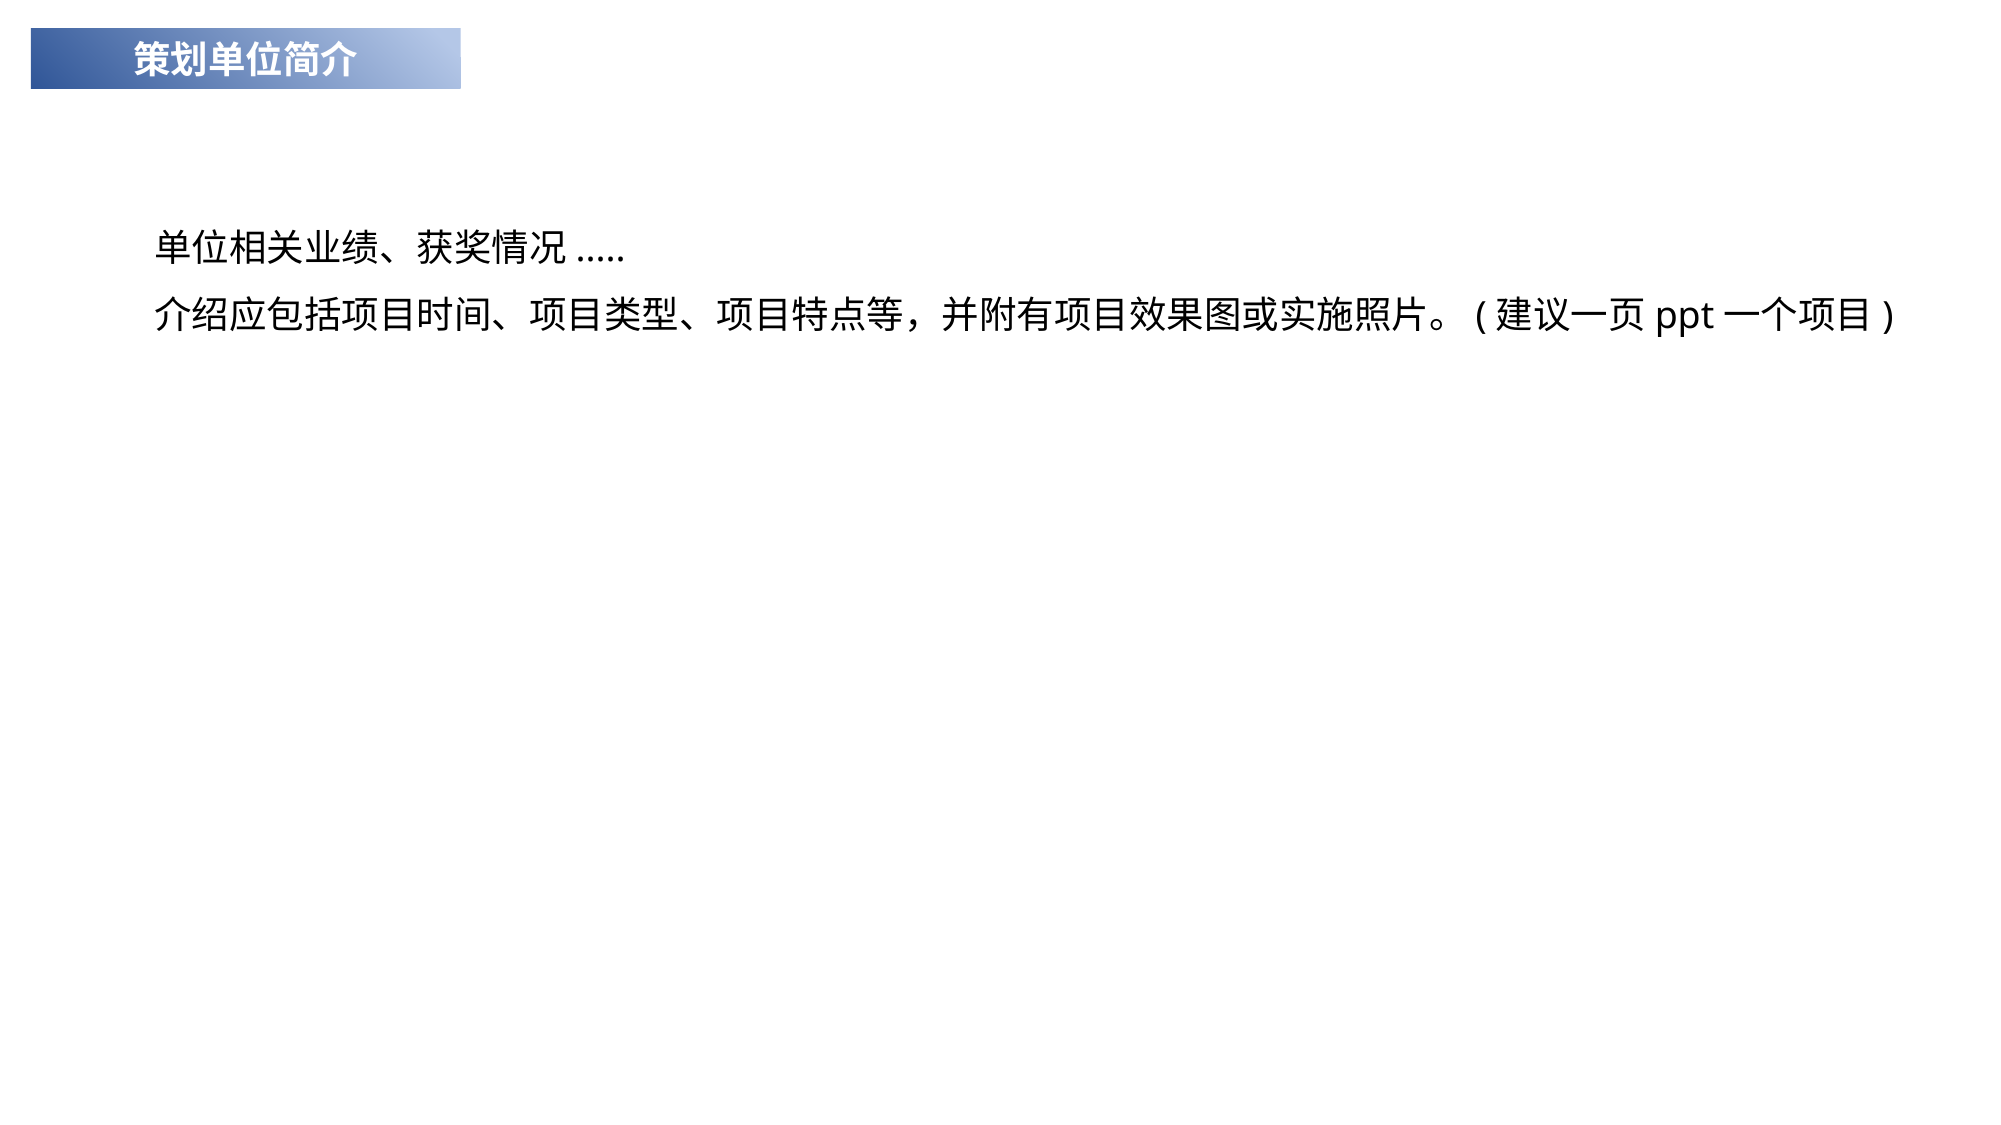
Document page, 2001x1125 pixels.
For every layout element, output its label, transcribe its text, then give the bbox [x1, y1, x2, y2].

text_box 单位相关业绩、获奖情况..... 介绍应包括项目时间、项目类型、项目特点等，并附有项目效果图或实施照片。(建议一页ppt一个项目) [72, 193, 1921, 344]
text_box 策划单位简介 [30, 27, 462, 90]
